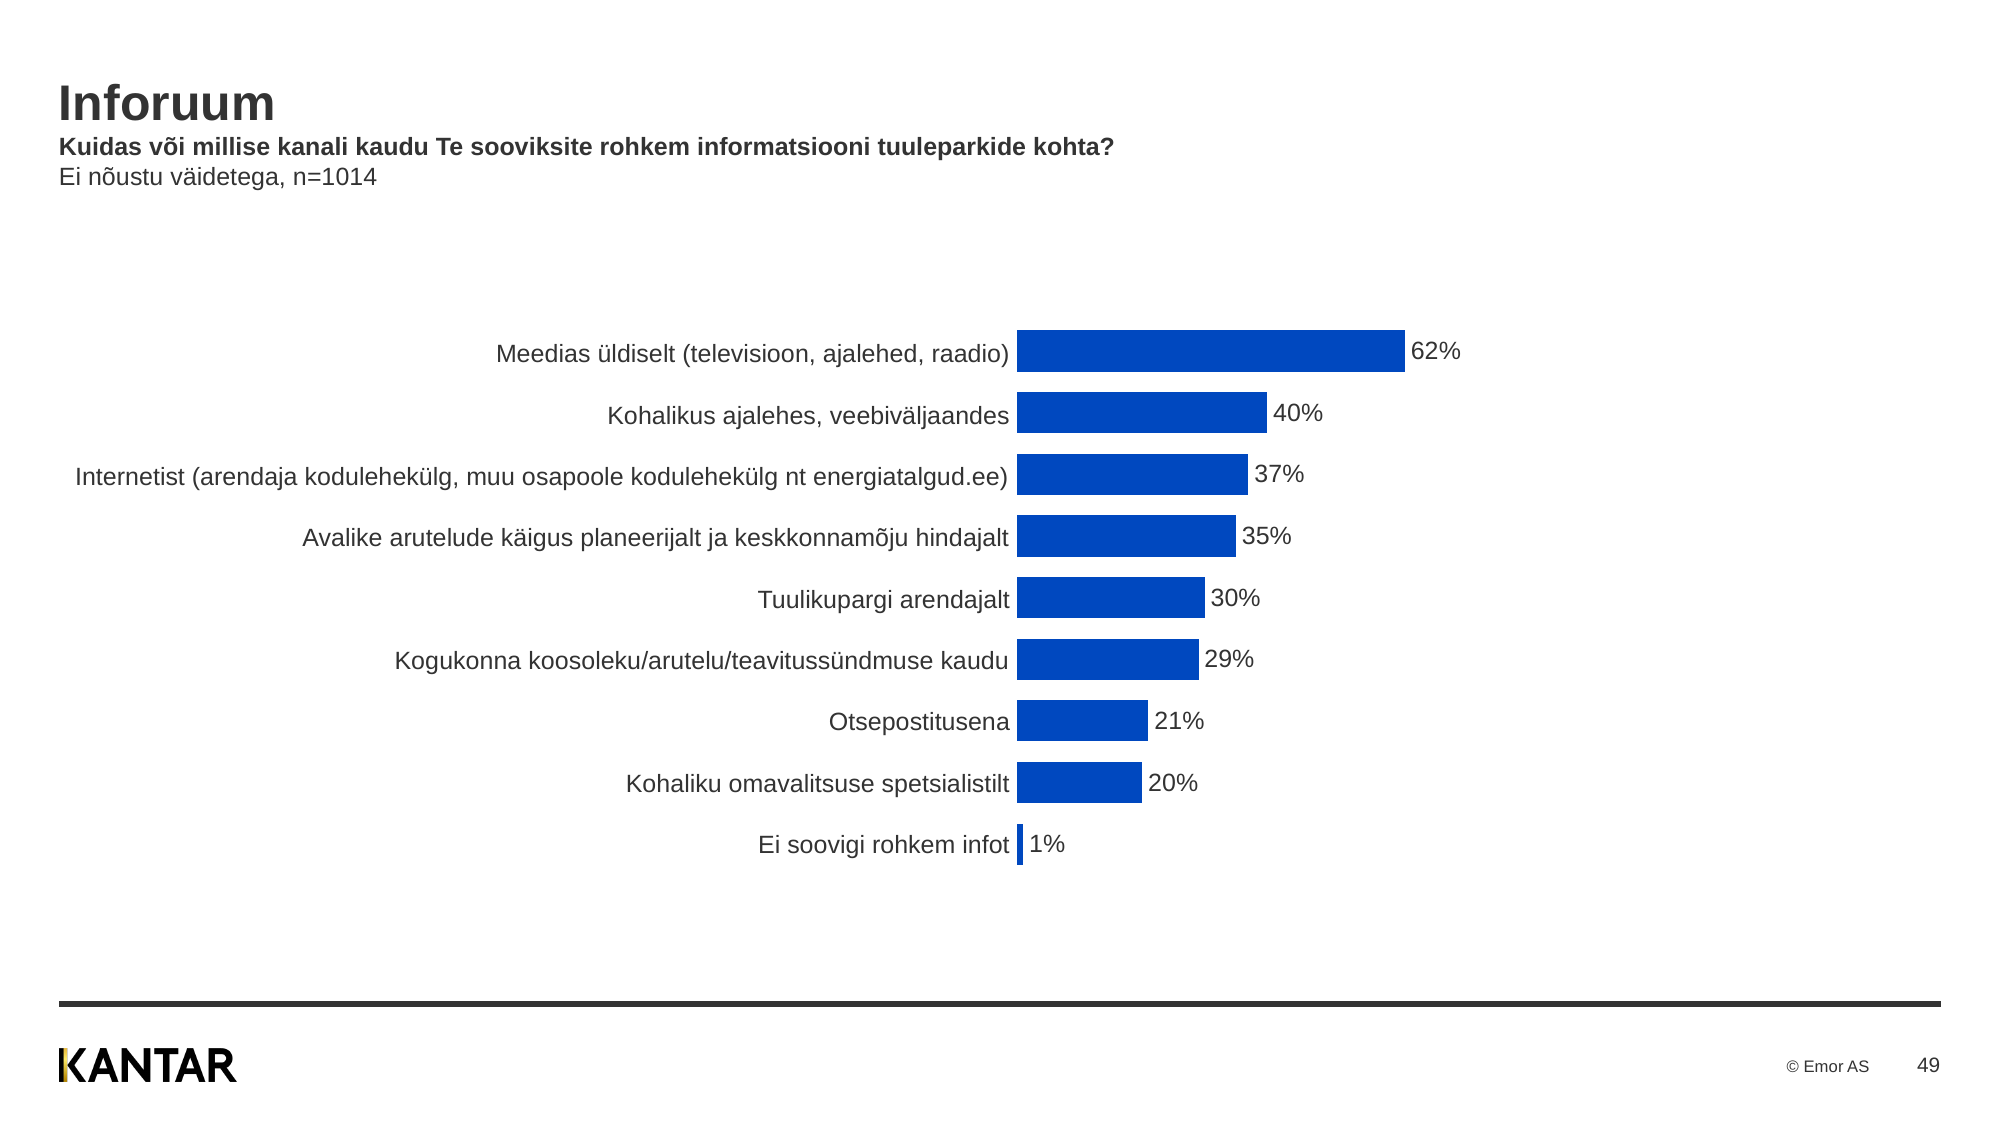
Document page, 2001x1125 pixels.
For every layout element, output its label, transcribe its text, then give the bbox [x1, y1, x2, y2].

table_cell Kohalikus ajalehes, veebiväljaandes [56, 384, 985, 445]
chart [985, 297, 1493, 895]
table_cell Ei soovigi rohkem infot [56, 813, 985, 875]
table_cell Kohaliku omavalitsuse spetsialistilt [56, 752, 985, 813]
title Inforuum Kuidas või millise kanali kaudu Te sooviksite rohkem informatsiooni tuuleparkide kohta? Ei nõustu väidetega, n=1014 [59, 70, 1941, 137]
table_cell Internetist (arendaja kodulehekülg, muu osapoole kodulehekülg nt energiatalgud.ee) [56, 445, 985, 507]
table_cell Kogukonna koosoleku/arutelu/teavitussündmuse kaudu [56, 629, 985, 691]
table_header Meedias üldiselt (televisioon, ajalehed, raadio) [56, 323, 985, 384]
table_cell Tuulikupargi arendajalt [56, 568, 985, 629]
table_cell Avalike arutelude käigus planeerijalt ja keskkonnamõju hindajalt [56, 507, 985, 568]
table_cell Otsepostitusena [56, 691, 985, 752]
slide_number 49 [1780, 1048, 1941, 1081]
picture [59, 1048, 237, 1082]
